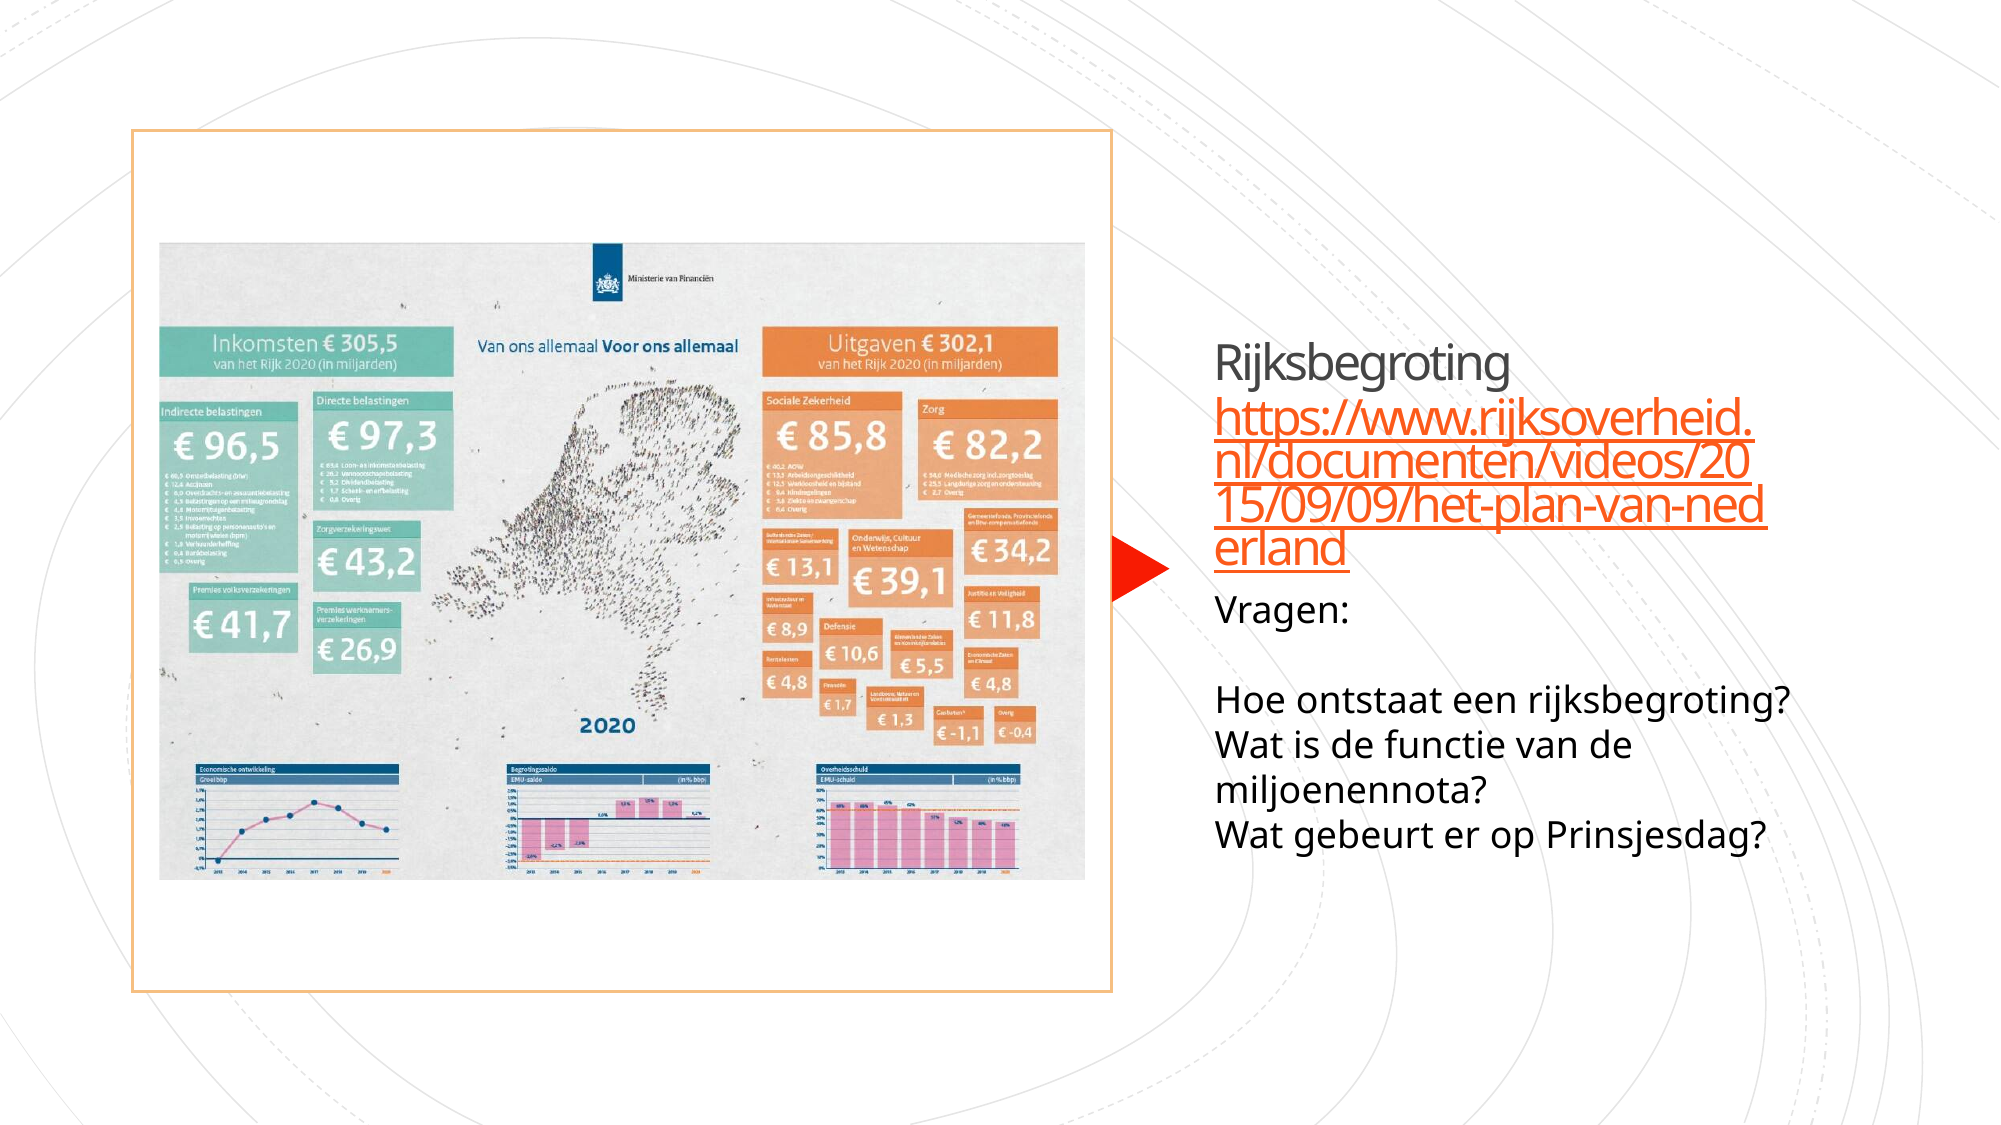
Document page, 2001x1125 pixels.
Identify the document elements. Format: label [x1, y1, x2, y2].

text_box [0, 0, 2000, 1125]
list [159, 242, 1086, 880]
